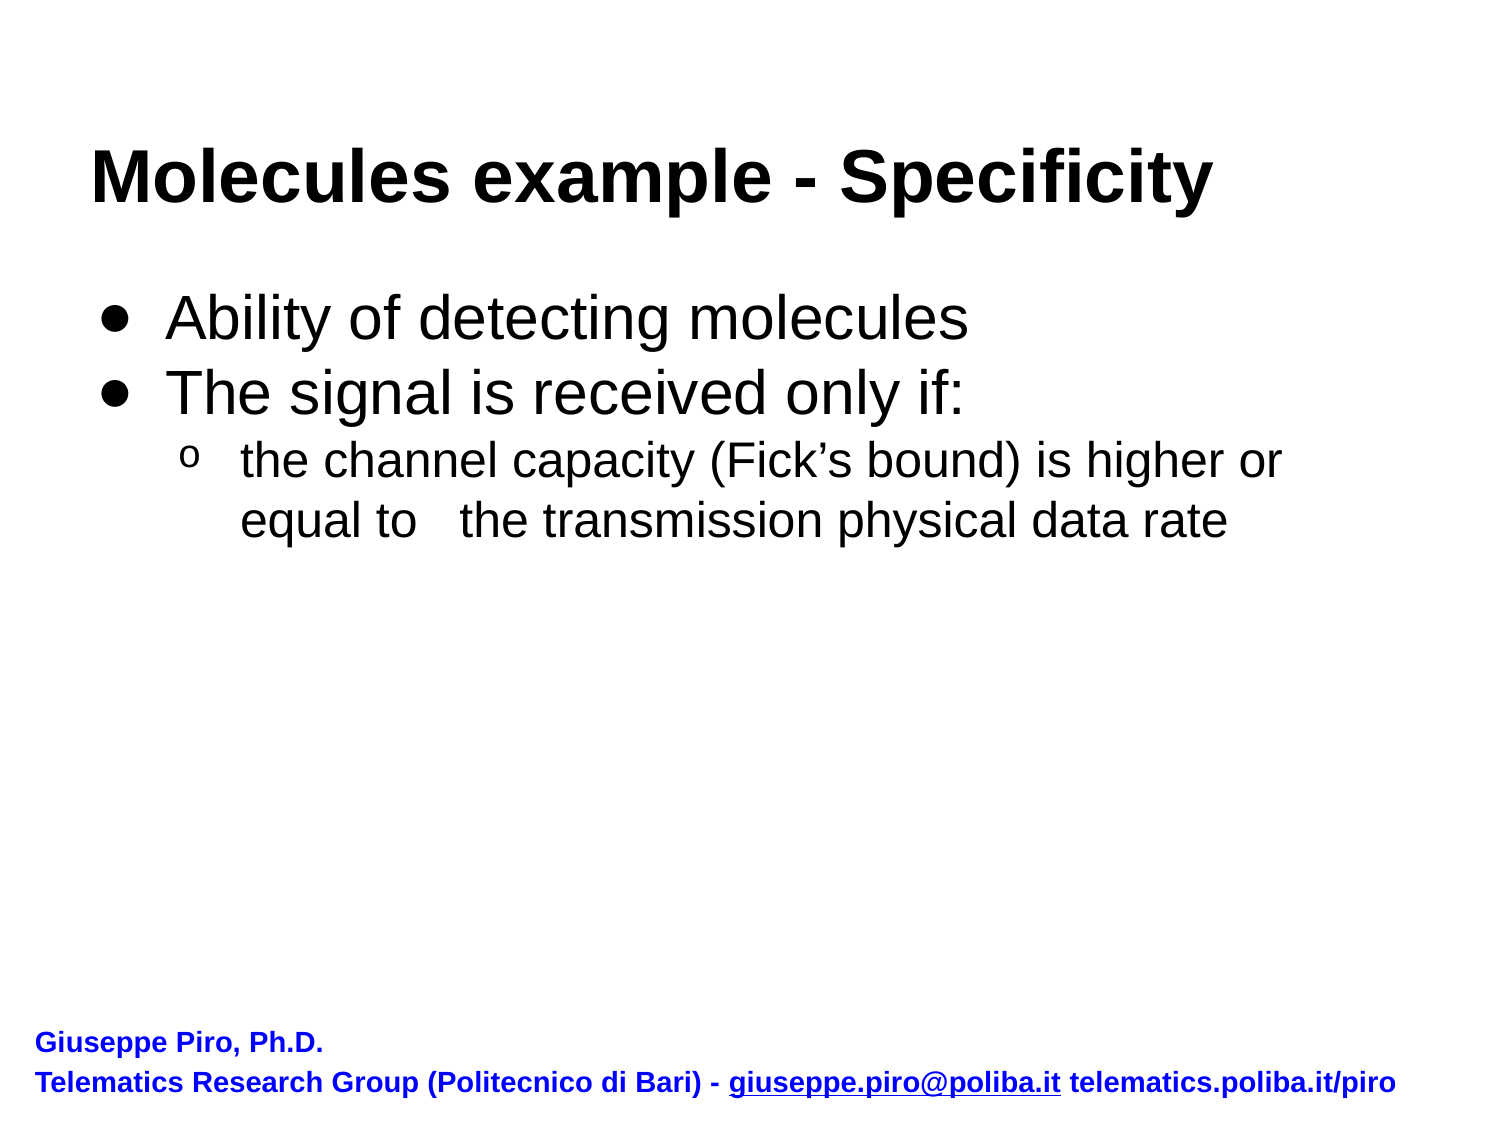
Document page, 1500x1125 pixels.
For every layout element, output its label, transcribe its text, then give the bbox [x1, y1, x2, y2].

title Molecules example - Specificity [75, 45, 1425, 233]
list Ability of detecting molecules The signal is received only if: the channel capacity (Fick’s bound) is higher or equal to the transmission physical data rate [75, 262, 1425, 1003]
subtitle Giuseppe Piro, Ph.D. Telematics Research Group (Politecnico di Bari) - giuseppe.piro@poliba.it telematics.poliba.it/piro [19, 1003, 1481, 1088]
